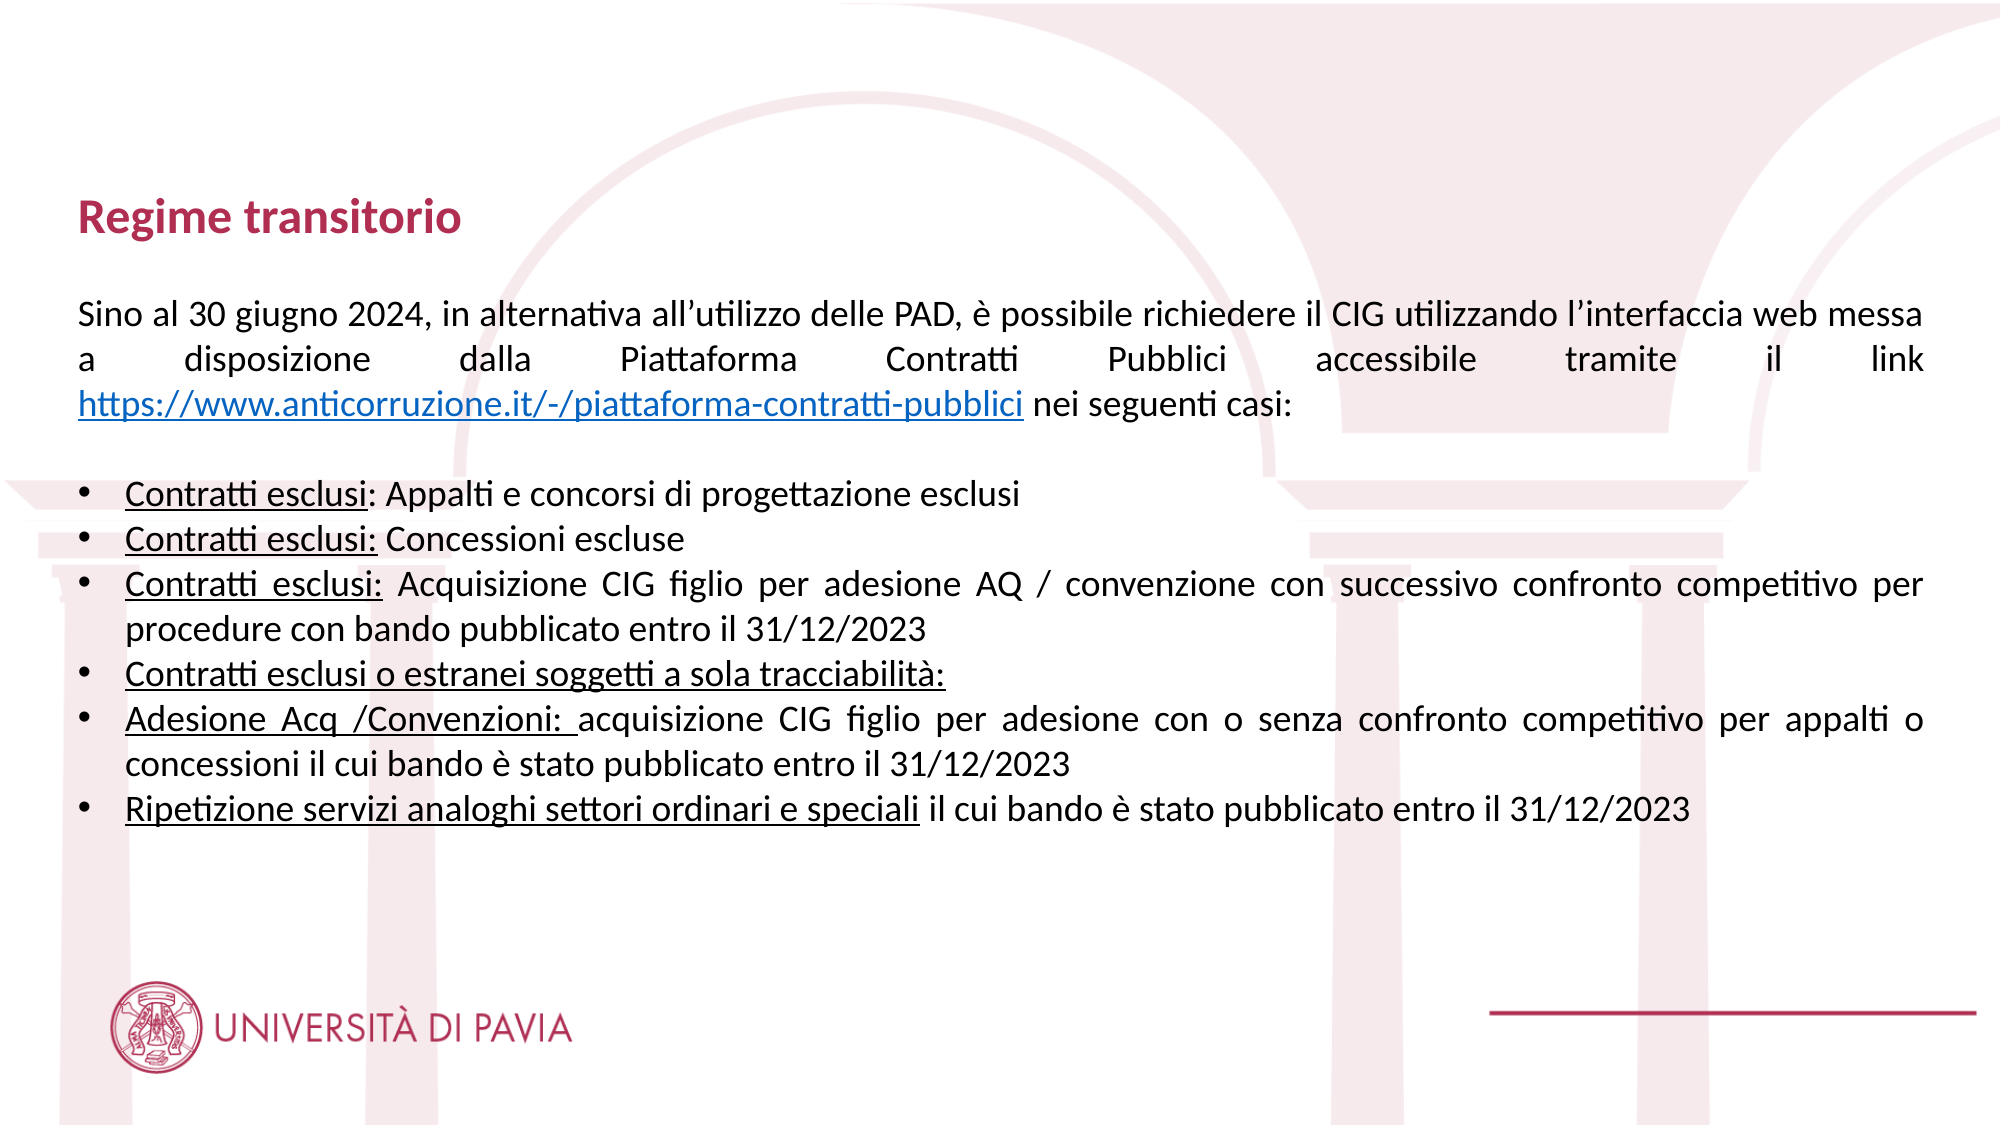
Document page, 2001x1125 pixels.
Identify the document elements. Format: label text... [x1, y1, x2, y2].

text_box Regime transitorio Sino al 30 giugno 2024, in alternativa all’utilizzo delle PAD, è possibile richiedere il CIG utilizzando l’interfaccia web messa a disposizione dalla Piattaforma Contratti Pubblici accessibile tramite il link https://www.anticorruzione.it/-/piattaforma-contratti-pubblici nei seguenti casi: Contratti esclusi: Appalti e concorsi di progettazione esclusi Contratti esclusi: Concessioni escluse Contratti esclusi: Acquisizione CIG figlio per adesione AQ / convenzione con successivo confronto competitivo per procedure con bando pubblicato entro il 31/12/2023 Contratti esclusi o estranei soggetti a sola tracciabilità: Adesione Acq /Convenzioni: acquisizione CIG figlio per adesione con o senza confronto competitivo per appalti o concessioni il cui bando è stato pubblicato entro il 31/12/2023 Ripetizione servizi analoghi settori ordinari e speciali il cui bando è stato pubblicato entro il 31/12/2023 [63, 56, 1941, 897]
picture [0, 0, 2001, 1125]
